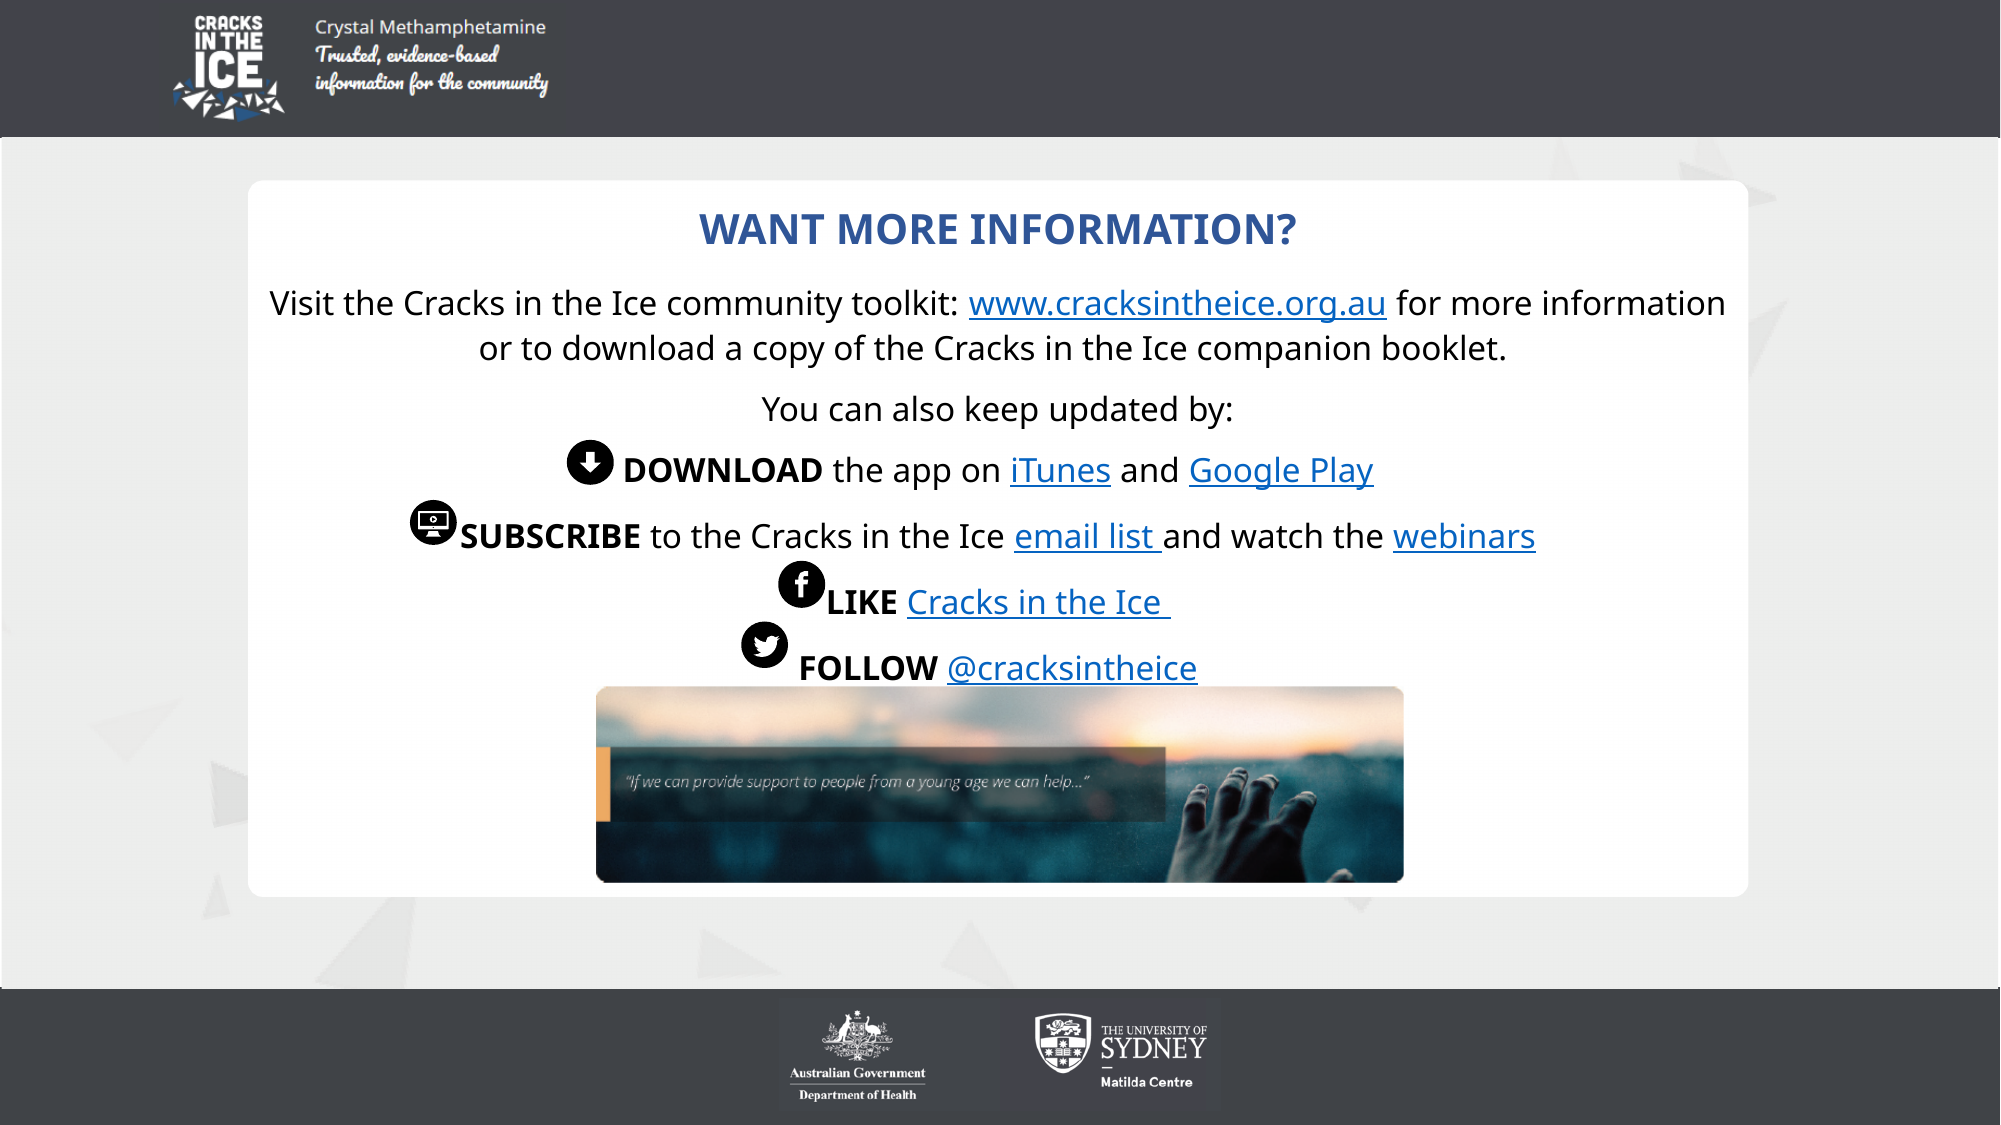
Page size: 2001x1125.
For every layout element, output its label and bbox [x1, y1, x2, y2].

picture [1, 137, 1999, 990]
picture [779, 998, 1221, 1111]
picture [159, 3, 566, 134]
